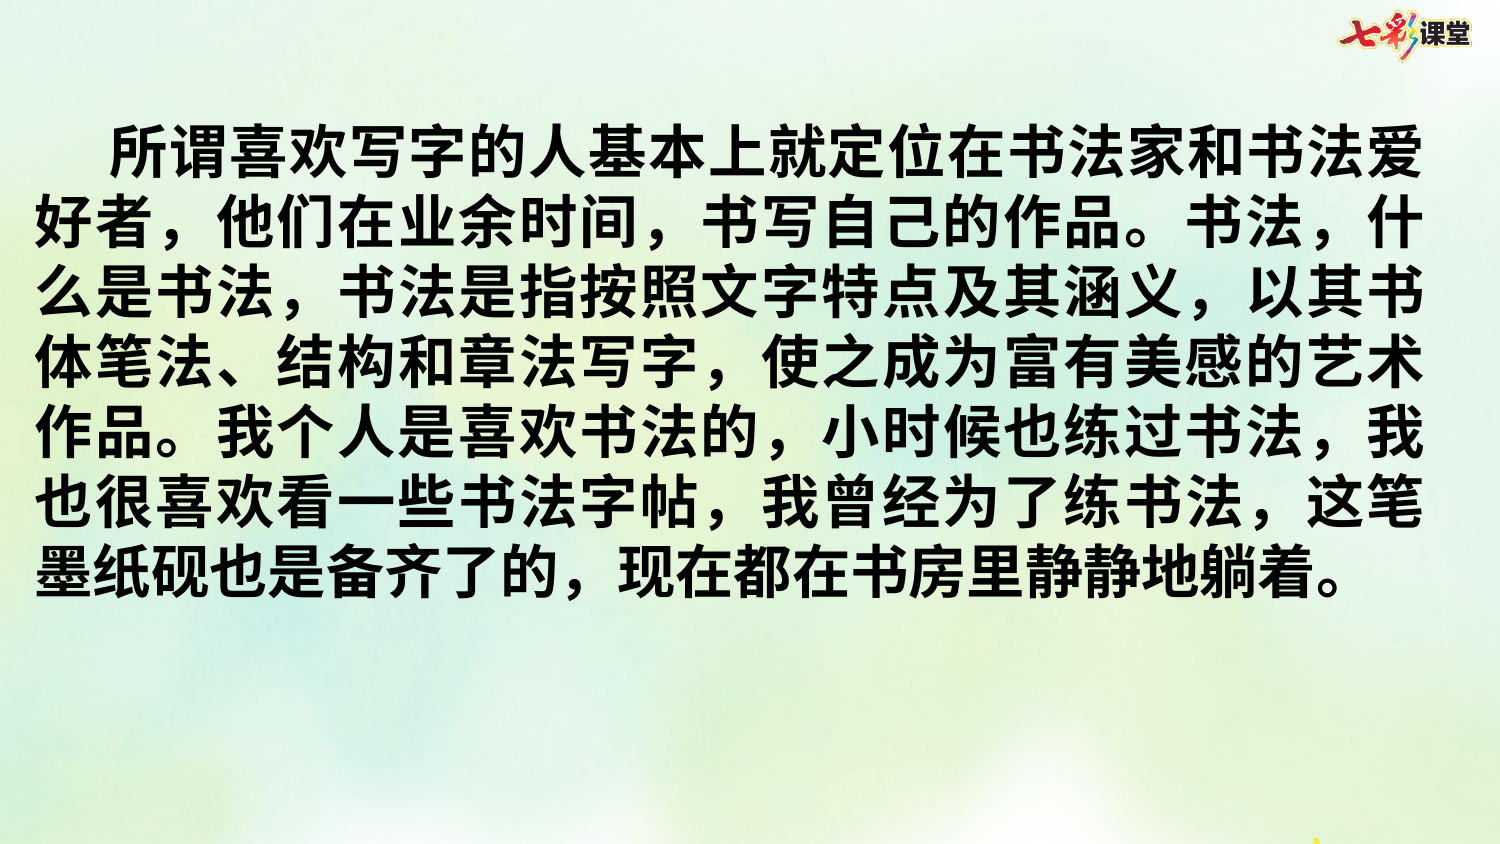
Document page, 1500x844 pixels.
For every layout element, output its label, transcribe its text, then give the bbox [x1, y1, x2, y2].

text_box 所谓喜欢写字的人基本上就定位在书法家和书法爱好者，他们在业余时间，书写自己的作品。书法，什么是书法，书法是指按照文字特点及其涵义，以其书体笔法、结构和章法写字，使之成为富有美感的艺术作品。我个人是喜欢书法的，小时候也练过书法，我也很喜欢看一些书法字帖，我曾经为了练书法，这笔墨纸砚也是备齐了的，现在都在书房里静静地躺着。 [20, 107, 1440, 613]
picture [0, 0, 1500, 844]
